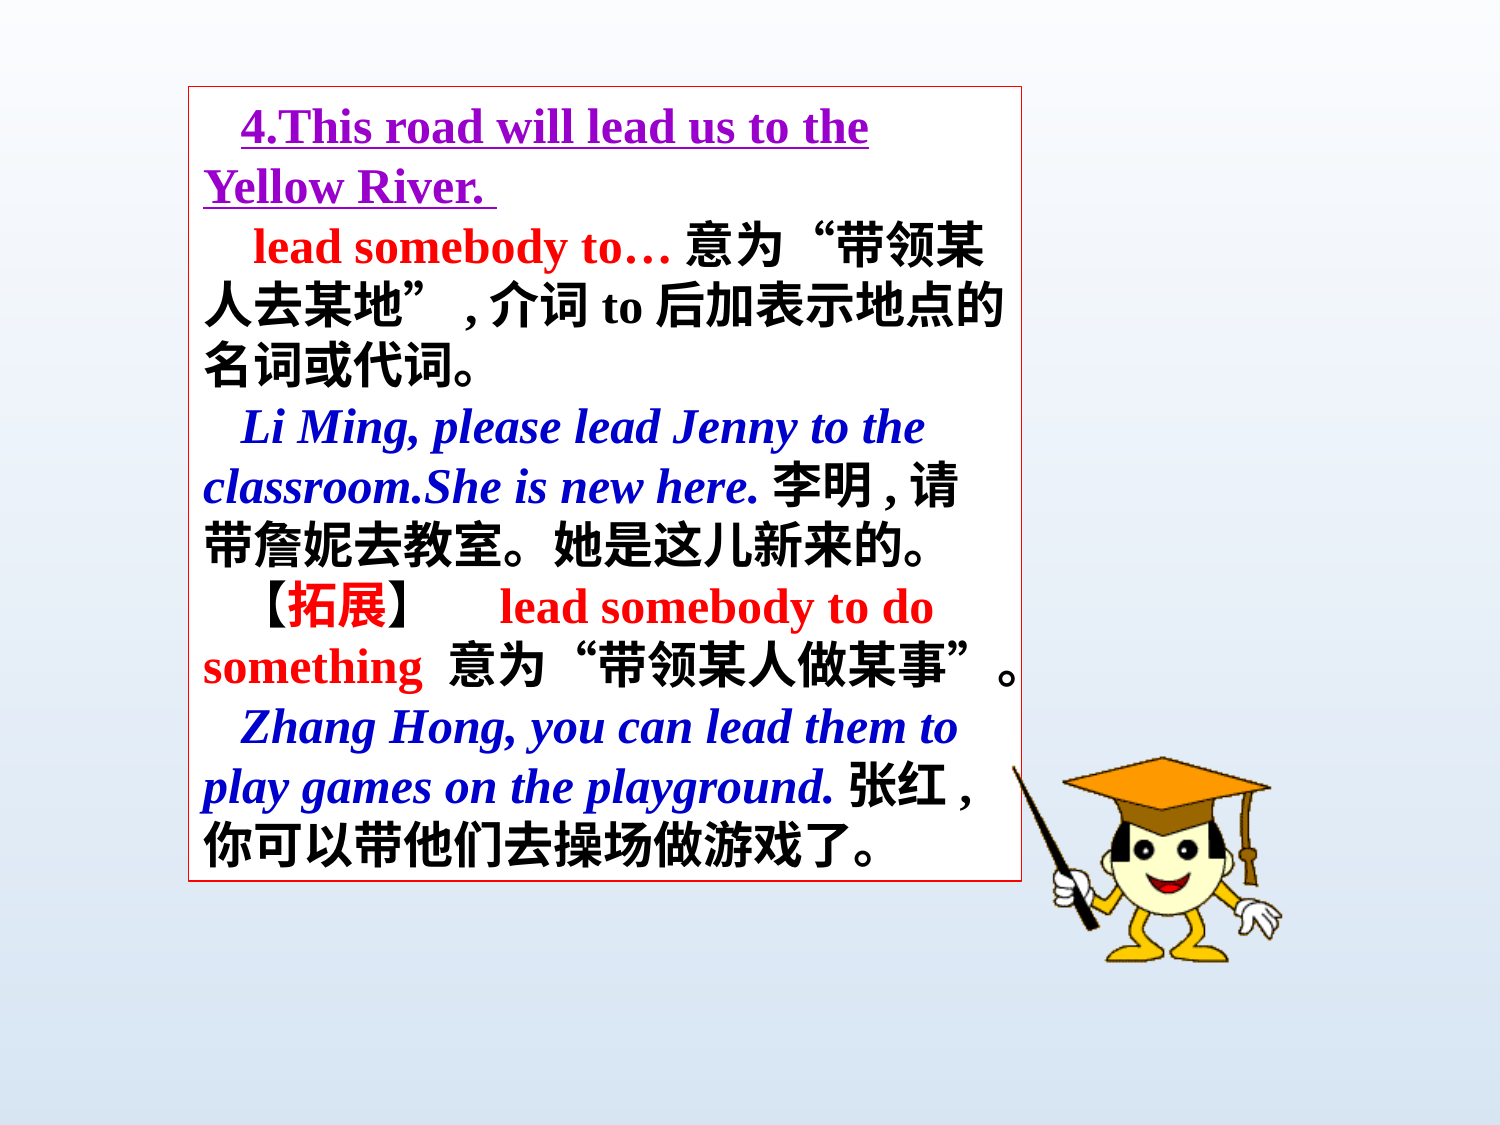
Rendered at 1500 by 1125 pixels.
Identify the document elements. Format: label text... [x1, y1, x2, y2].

text_box 4.This road will lead us to the Yellow River. lead somebody to…意为“带领某人去某地”,介词to后加表示地点的名词或代词。 Li Ming, please lead Jenny to the classroom.She is new here.李明,请带詹妮去教室。她是这儿新来的。 【拓展】 lead somebody to do something 意为“带领某人做某事”。 Zhang Hong, you can lead them to play games on the playground.张红,你可以带他们去操场做游戏了。 [188, 86, 1022, 882]
picture [992, 741, 1306, 977]
